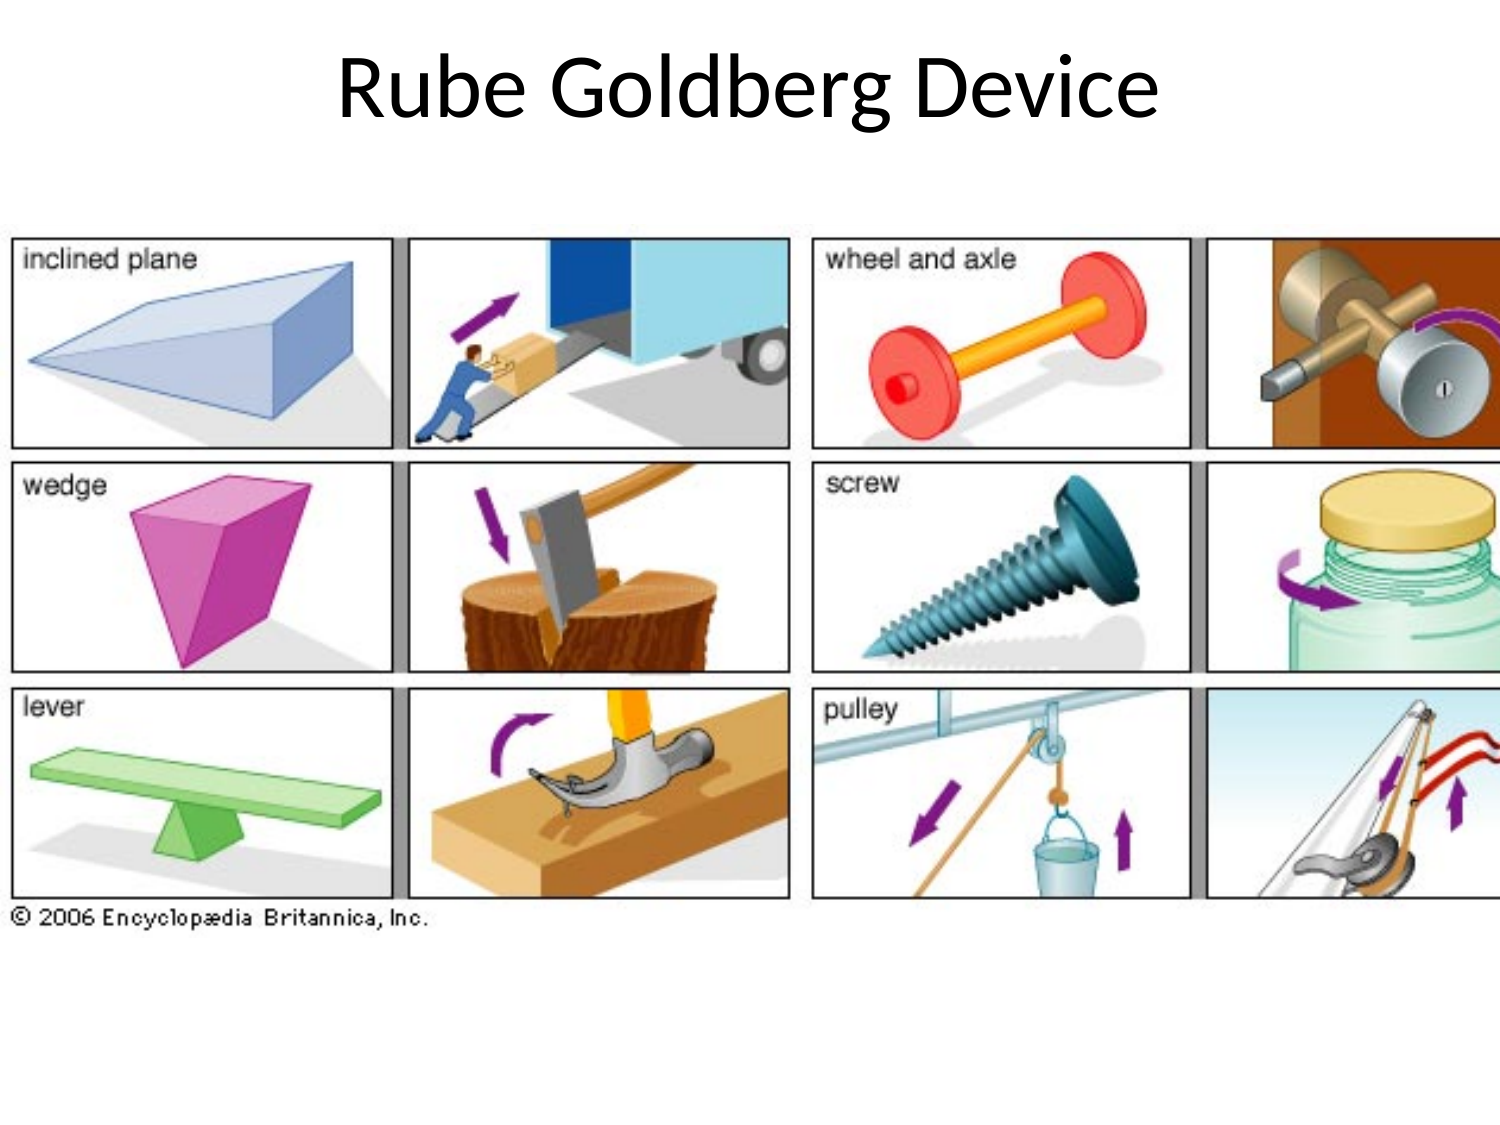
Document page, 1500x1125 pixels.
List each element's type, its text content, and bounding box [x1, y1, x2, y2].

picture [0, 224, 1500, 938]
title Rube Goldberg Device [75, 0, 1425, 175]
